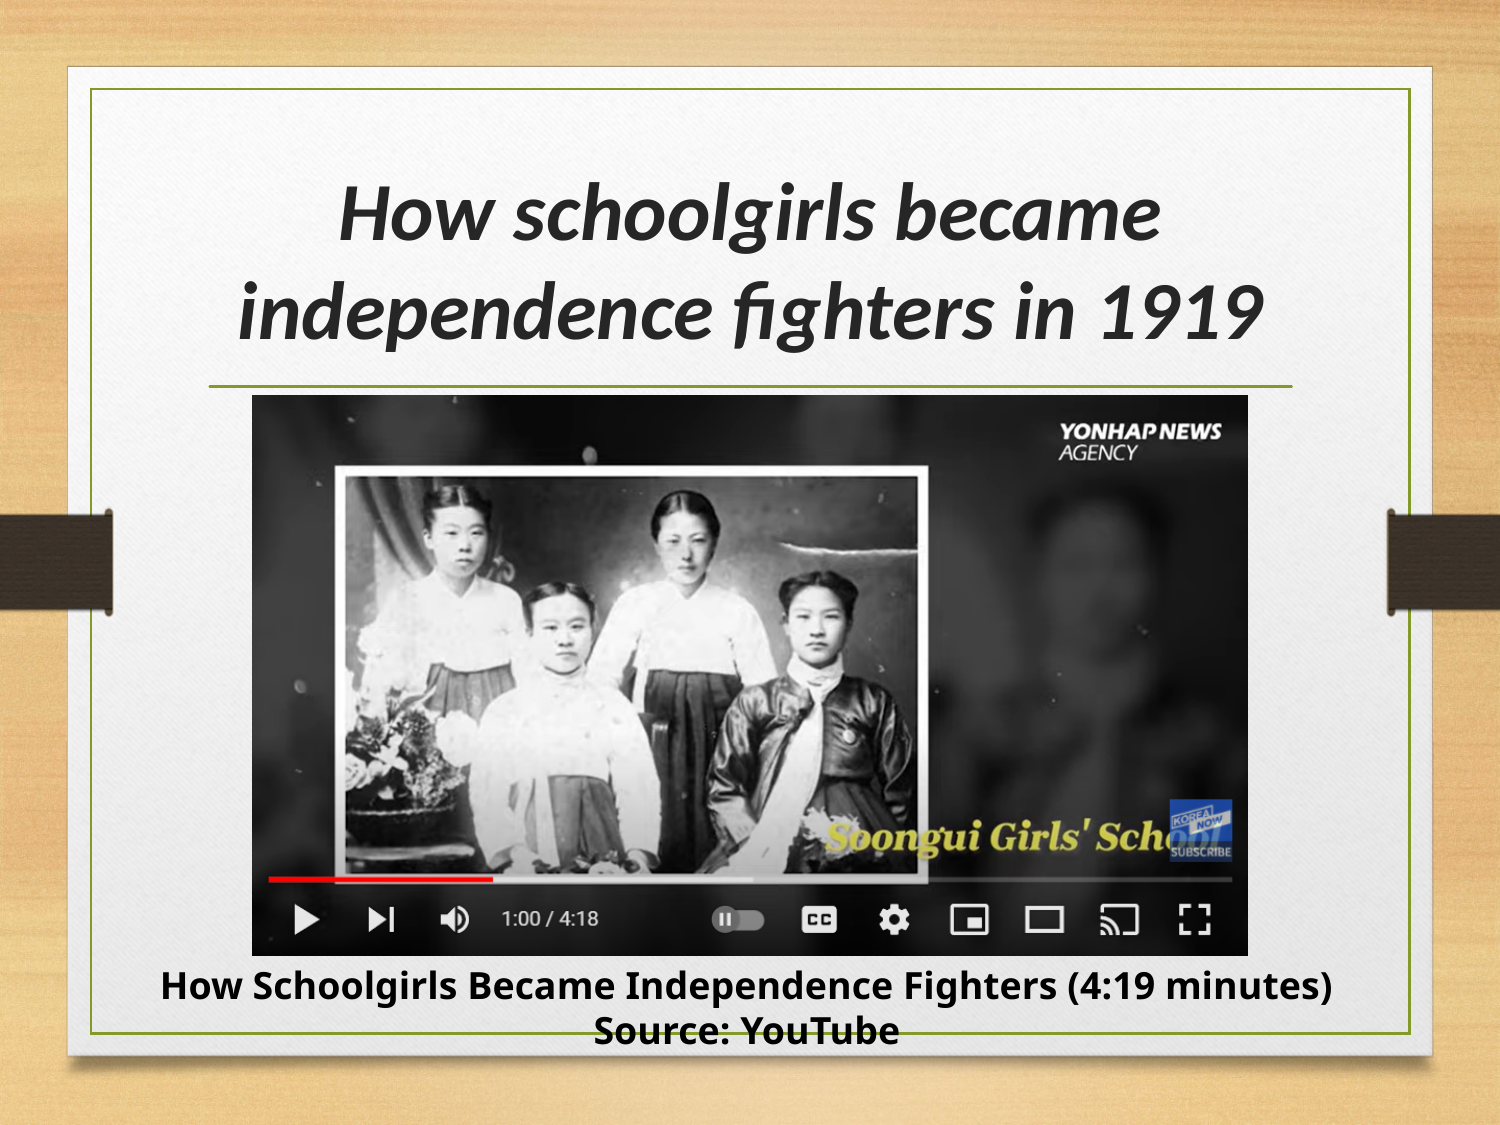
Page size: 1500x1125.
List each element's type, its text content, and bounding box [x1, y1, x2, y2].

picture [0, 0, 1500, 1125]
text_box How Schoolgirls Became Independence Fighters (4:19 minutes) Source: YouTube [84, 955, 1409, 1060]
title How schoolgirls became independence fighters in 1919 [193, 150, 1309, 365]
